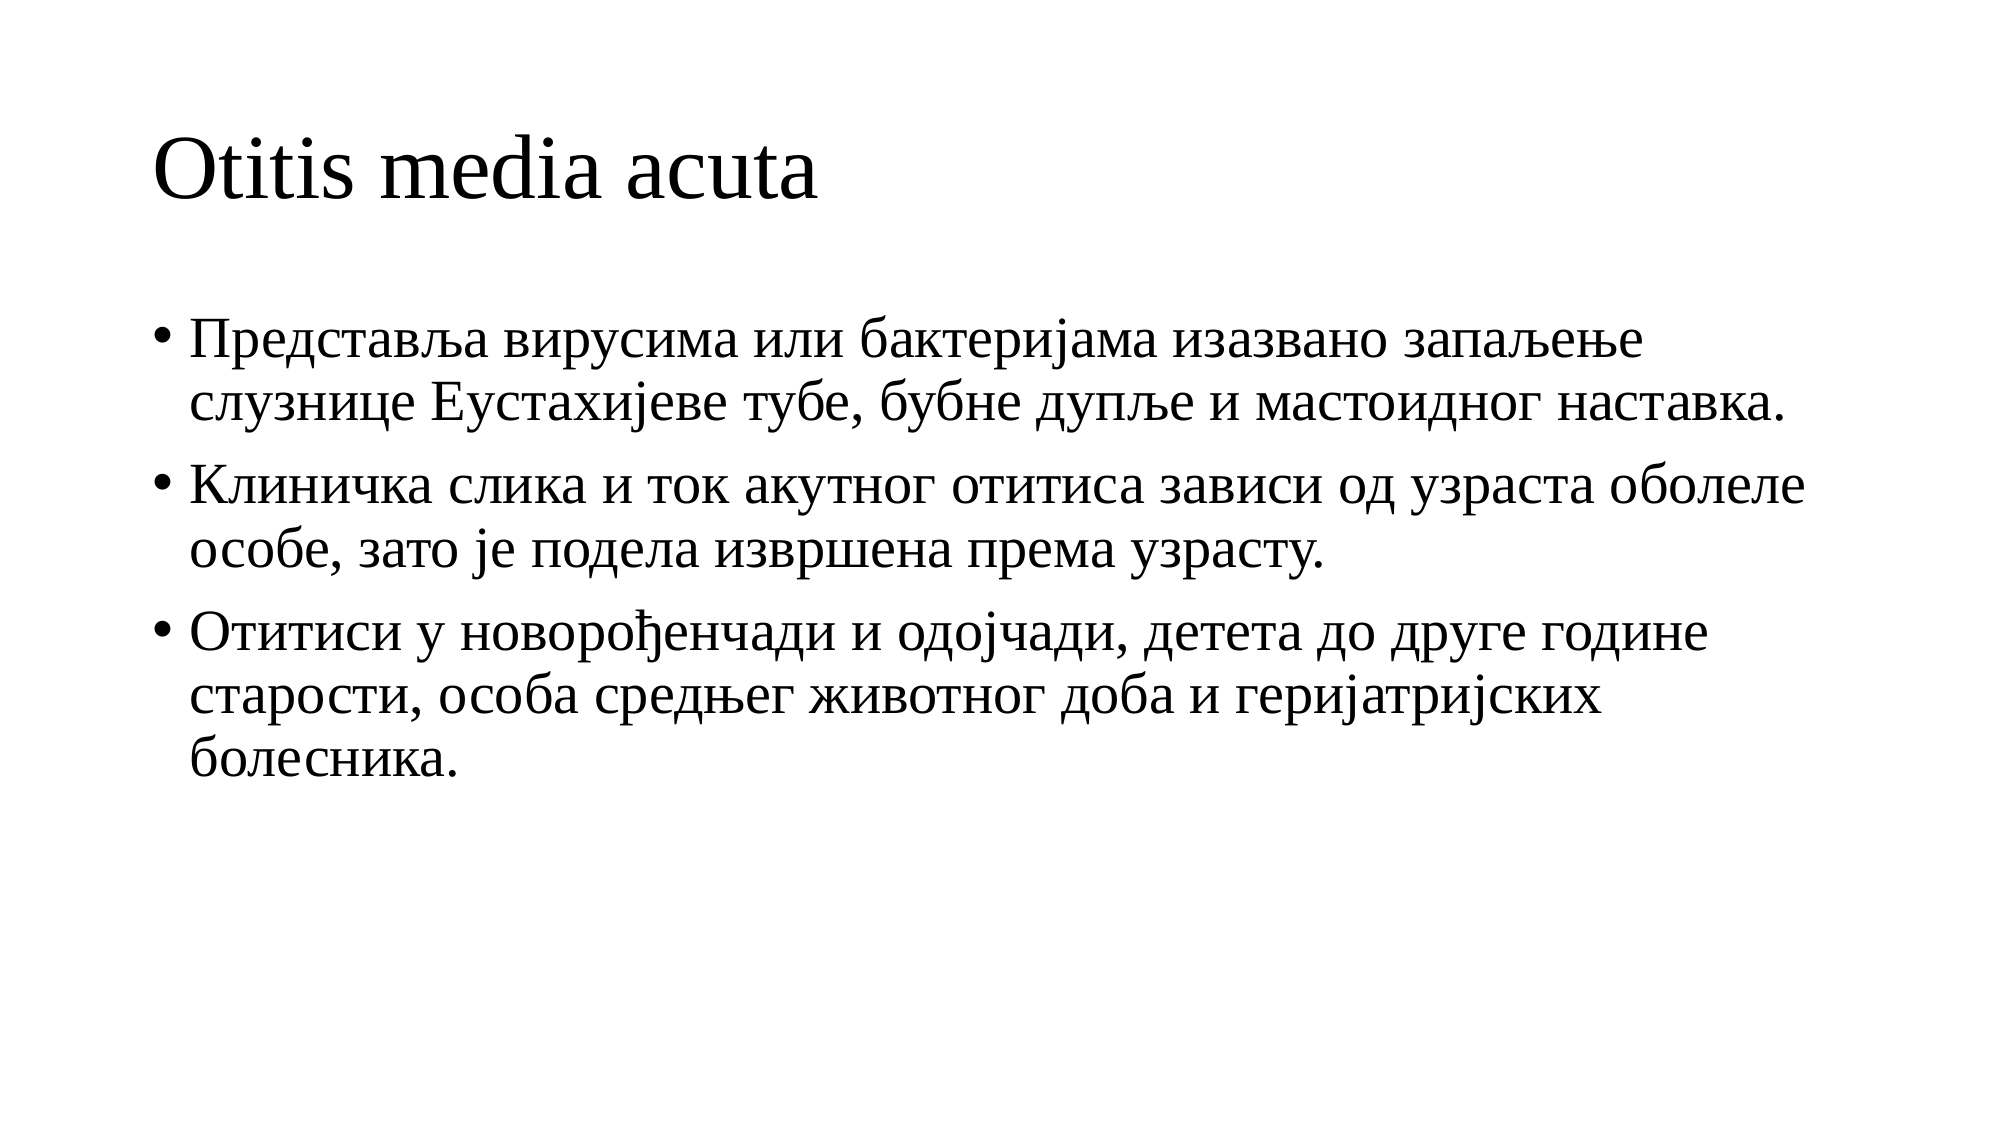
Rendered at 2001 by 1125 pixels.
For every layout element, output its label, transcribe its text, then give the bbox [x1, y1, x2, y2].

title Otitis media acuta [137, 59, 1863, 278]
list Представља вирусима или бактеријама изазвано запаљење слузнице Еустахијеве тубе, бубне дупље и мастоидног наставка. Клиничка слика и ток акутног отитиса зависи од узраста оболеле особе, зато је подела извршена према узрасту. Отитиси у новорођенчади и одојчади, детета до друге године старости, особа средњег животног доба и геријатријских болесника. [137, 299, 1863, 1014]
